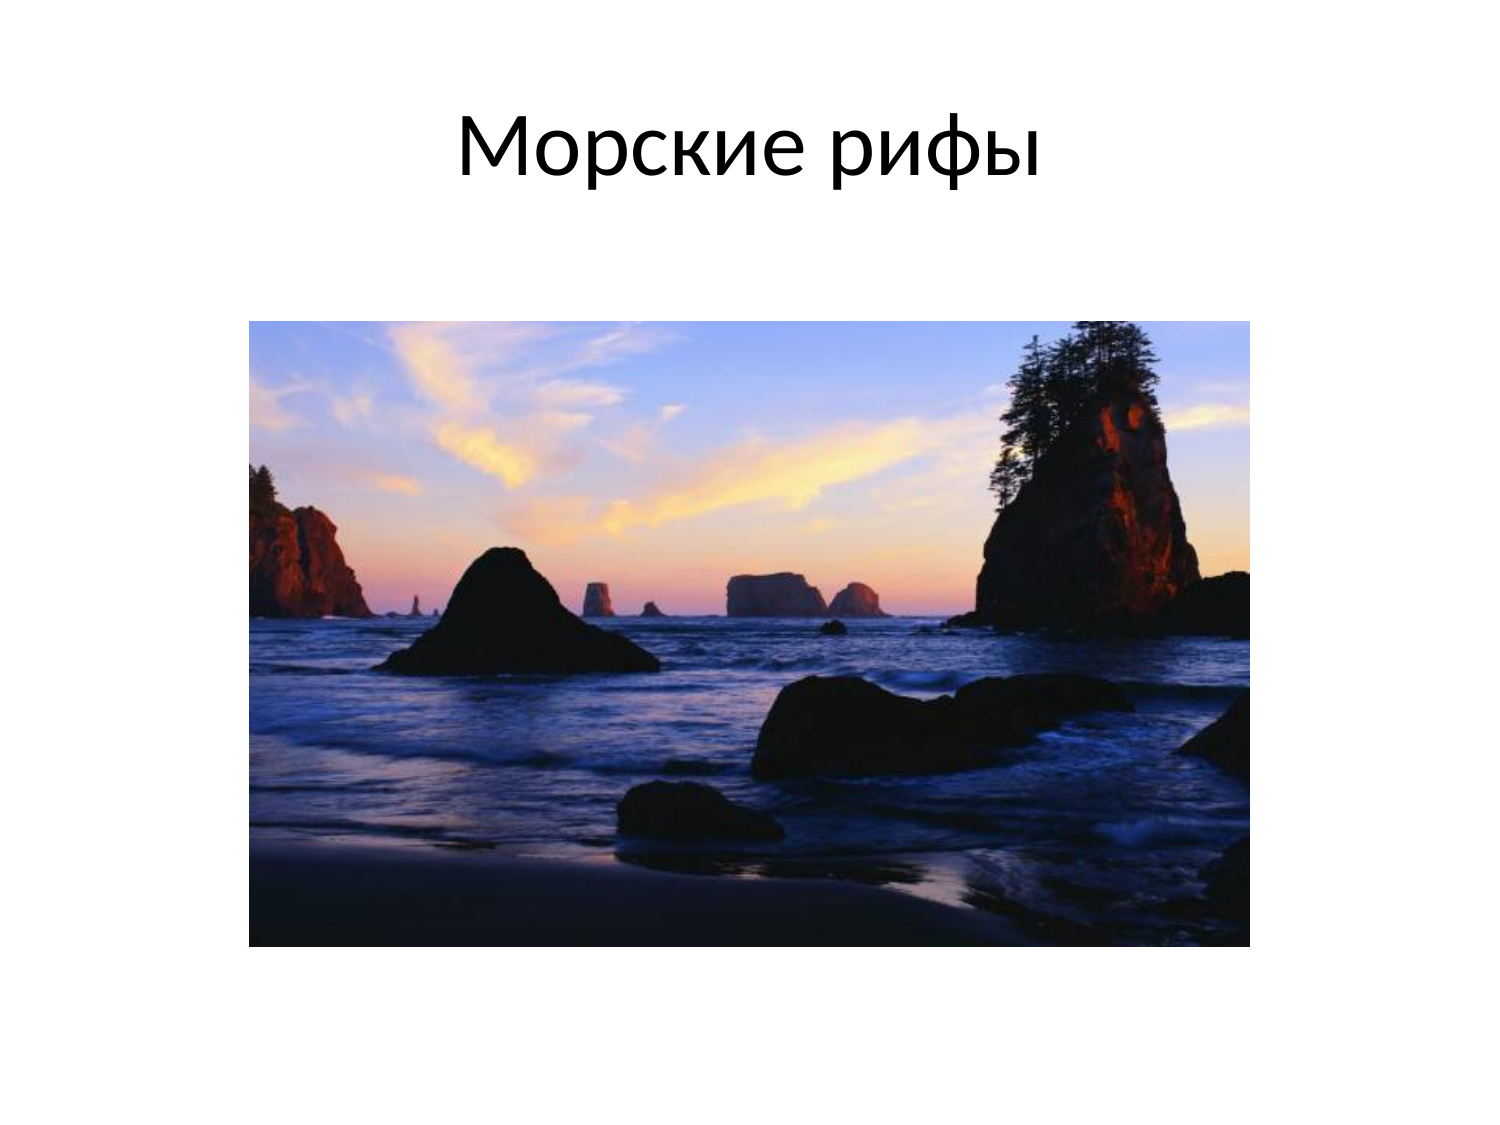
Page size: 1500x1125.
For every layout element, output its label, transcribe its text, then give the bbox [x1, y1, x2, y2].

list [249, 320, 1251, 947]
title Морские рифы [75, 45, 1425, 233]
